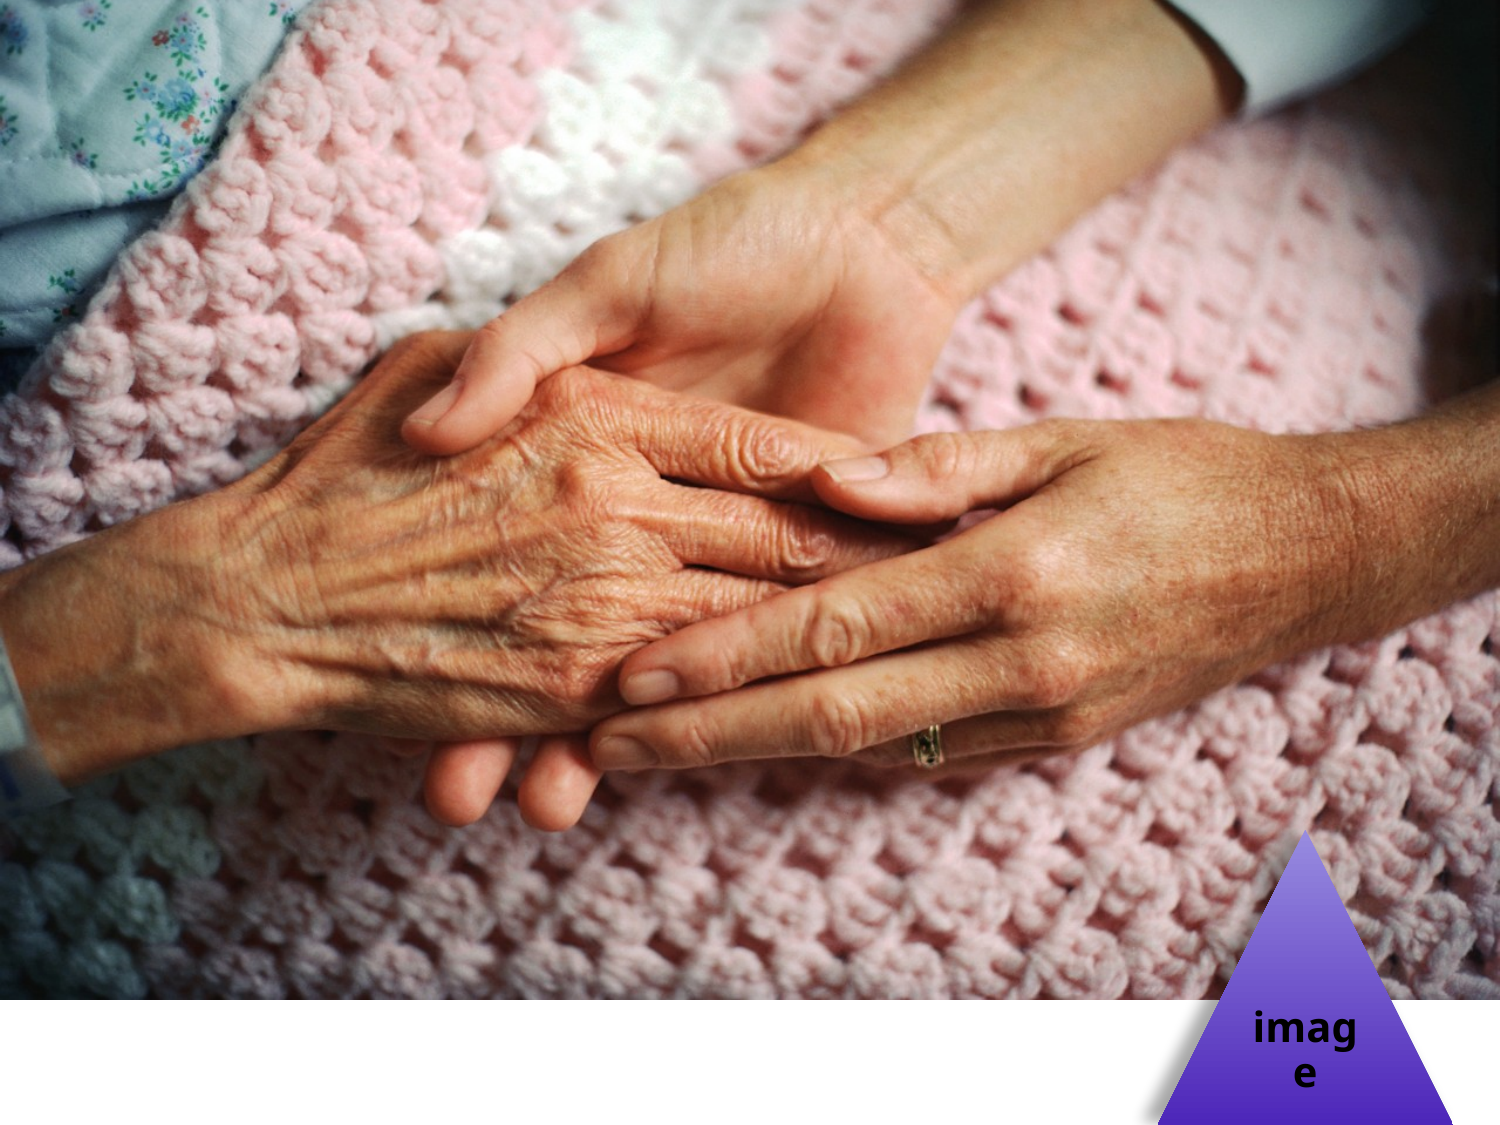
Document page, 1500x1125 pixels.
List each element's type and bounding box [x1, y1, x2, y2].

picture [0, 0, 1500, 1125]
text_box [1157, 829, 1454, 1125]
